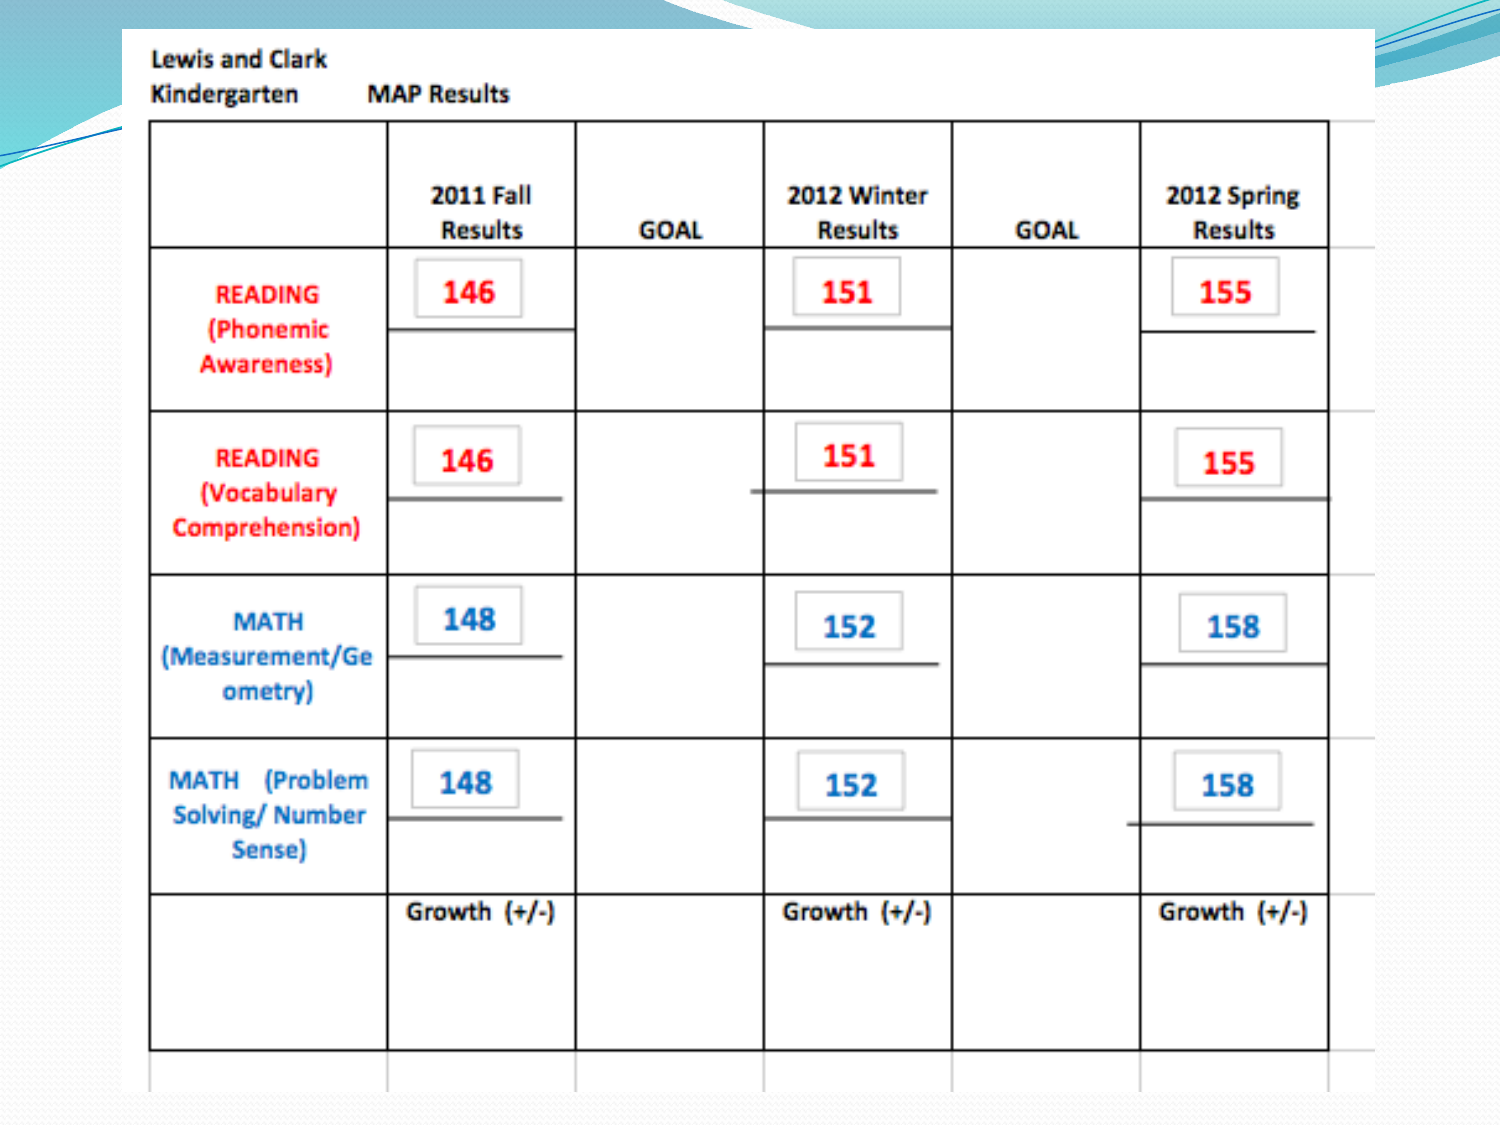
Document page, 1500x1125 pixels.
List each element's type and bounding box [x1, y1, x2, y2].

picture [122, 29, 1376, 1092]
